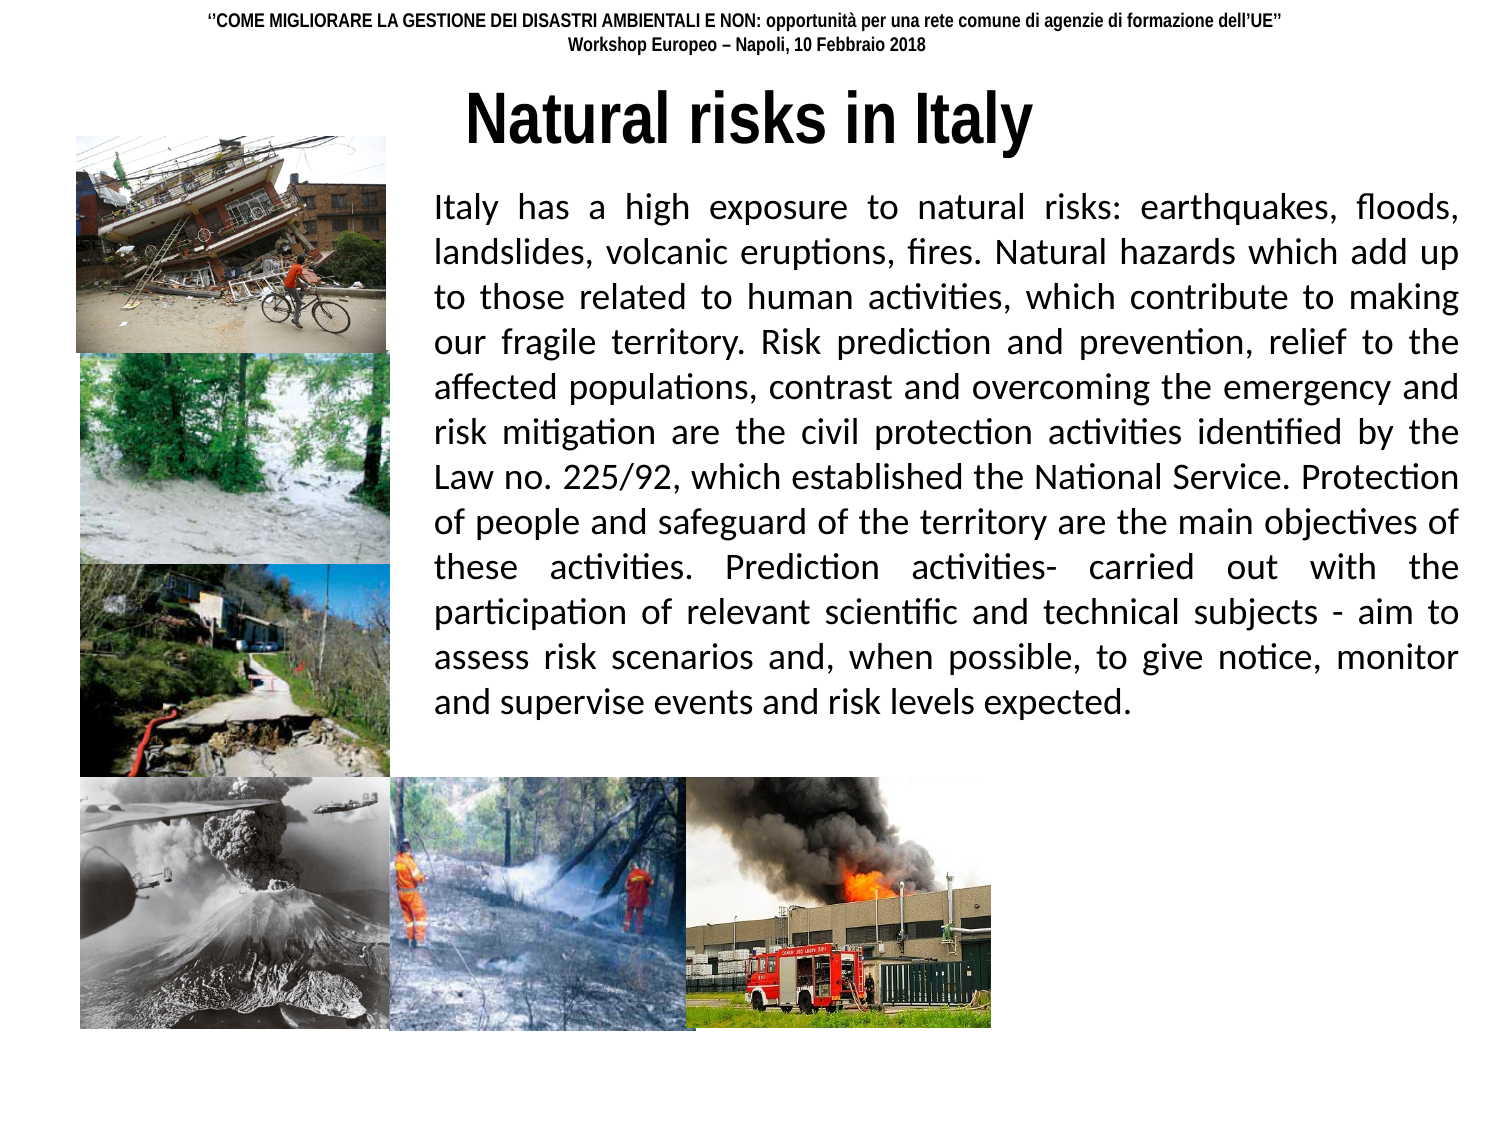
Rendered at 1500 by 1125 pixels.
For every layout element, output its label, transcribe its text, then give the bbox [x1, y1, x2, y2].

picture [76, 135, 992, 1031]
text_box ‘’COME MIGLIORARE LA GESTIONE DEI DISASTRI AMBIENTALI E NON: opportunità per una rete comune di agenzie di formazione dell’UE’’ Workshop Europeo – Napoli, 10 Febbraio 2018 [0, 0, 1500, 63]
text_box Italy has a high exposure to natural risks: earthquakes, floods, landslides, volcanic eruptions, fires. Natural hazards which add up to those related to human activities, which contribute to making our fragile territory. Risk prediction and prevention, relief to the affected populations, contrast and overcoming the emergency and risk mitigation are the civil protection activities identified by the Law no. 225/92, which established the National Service. Protection of people and safeguard of the territory are the main objectives of these activities. Prediction activities- carried out with the participation of relevant scientific and technical subjects - aim to assess risk scenarios and, when possible, to give notice, monitor and supervise events and risk levels expected. [419, 175, 1476, 775]
text_box Natural risks in Italy [76, 60, 1425, 167]
